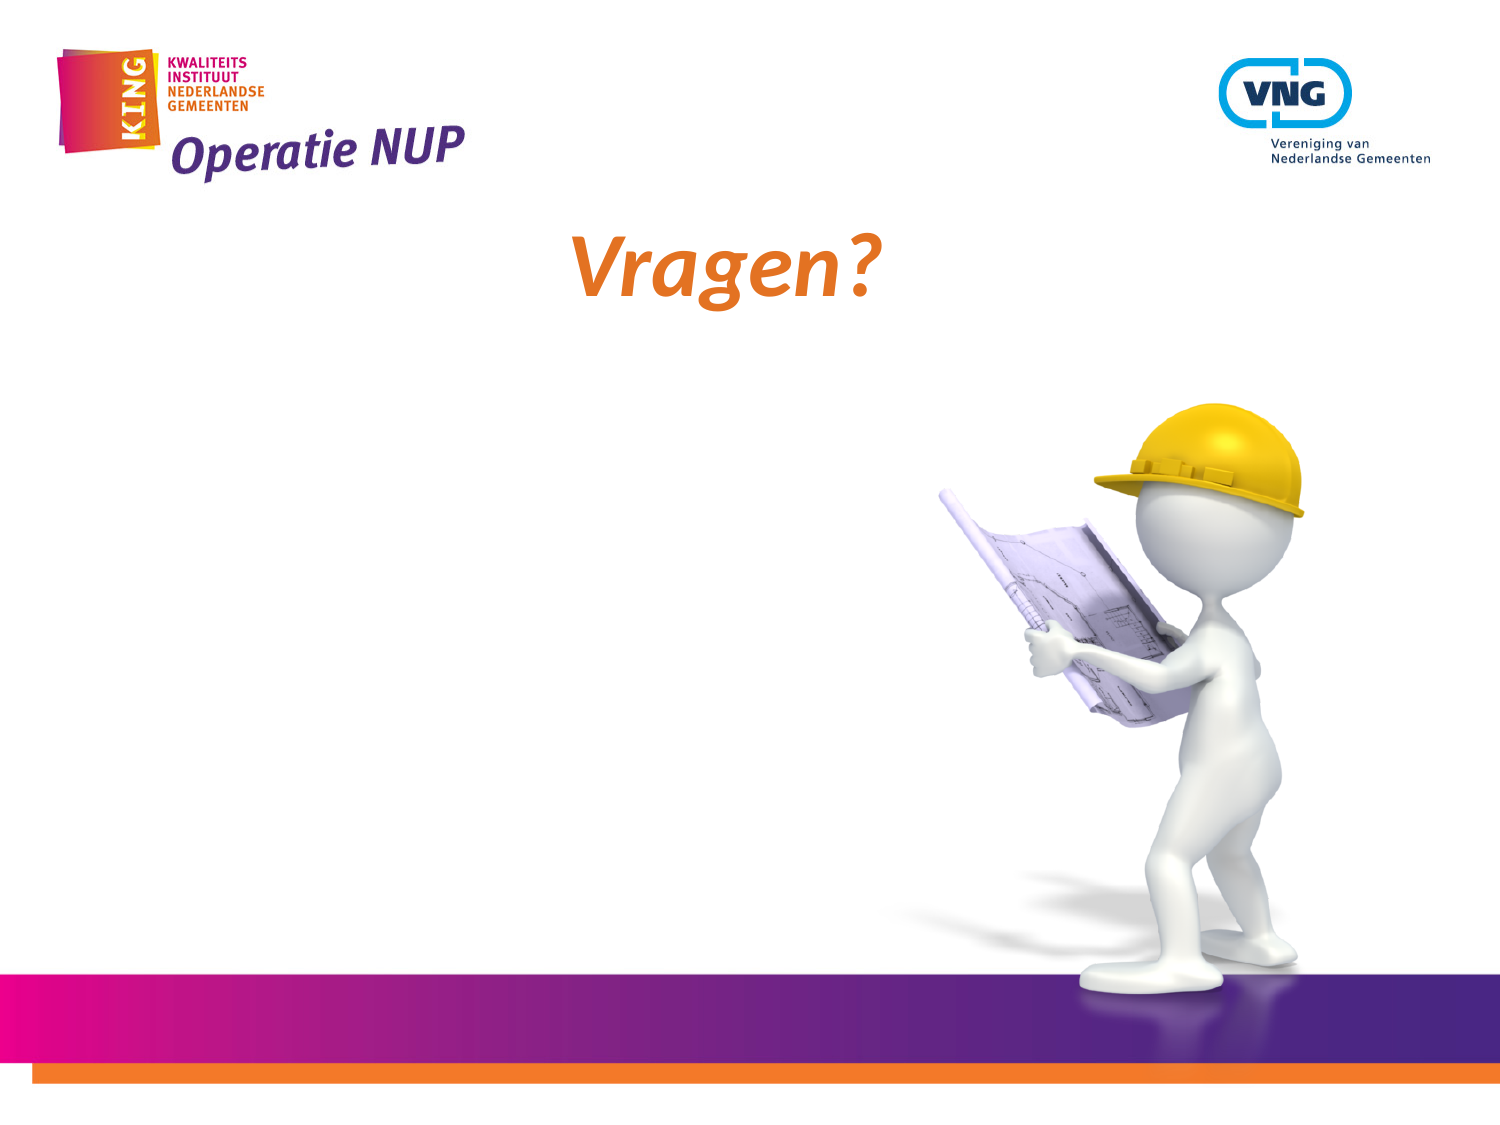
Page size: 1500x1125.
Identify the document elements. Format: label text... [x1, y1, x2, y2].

text_box [724, 275, 1472, 964]
title Vragen? [72, 197, 1380, 334]
picture [0, 0, 1500, 1125]
